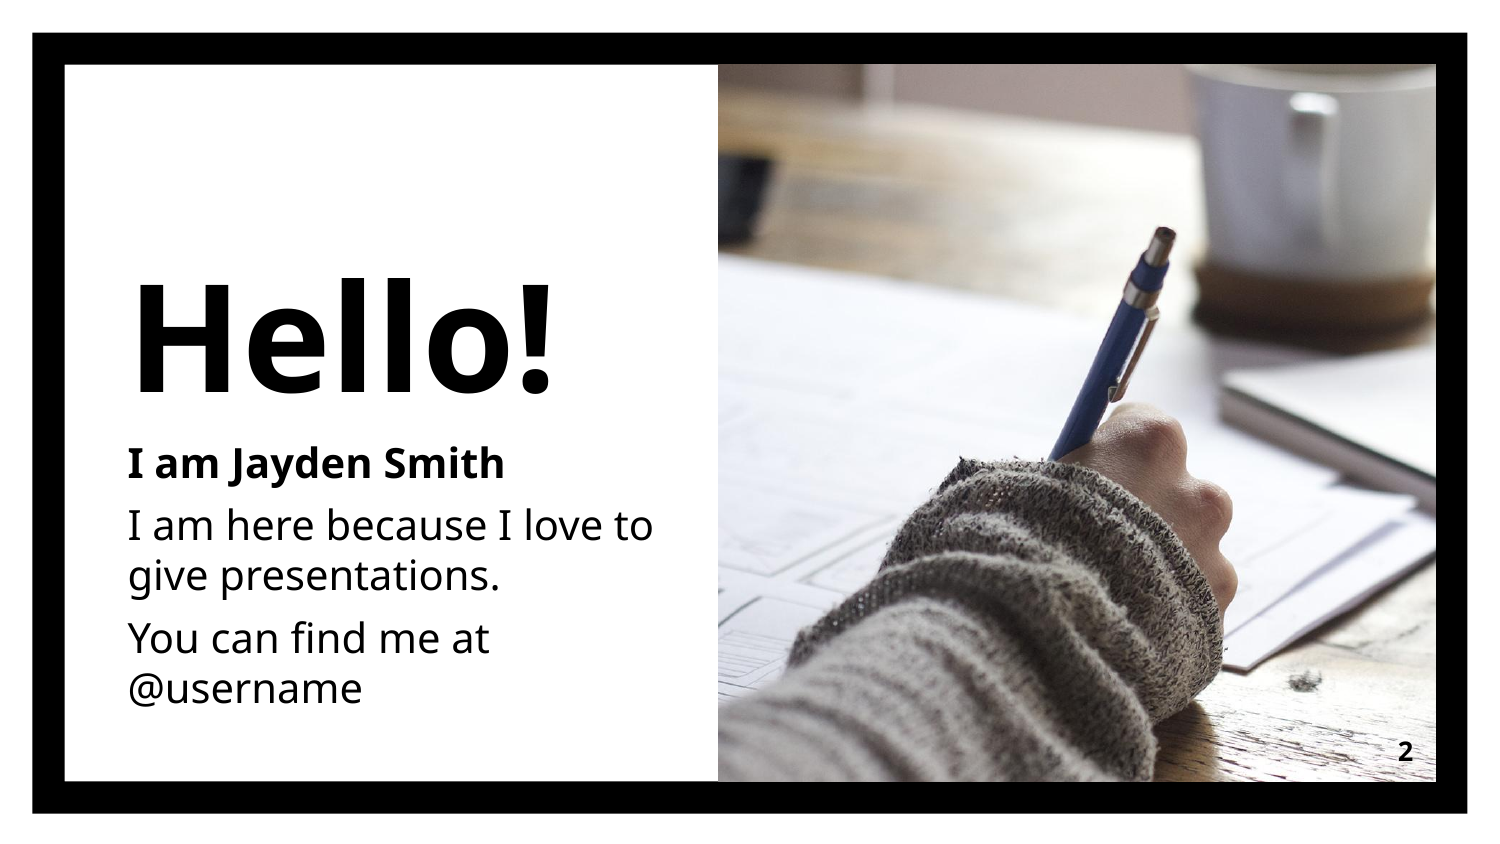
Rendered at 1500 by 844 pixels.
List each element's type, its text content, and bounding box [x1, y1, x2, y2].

title Hello! [112, 247, 682, 396]
picture [718, 64, 1436, 782]
subtitle I am Jayden Smith I am here because I love to give presentations. You can find me at @username [112, 396, 682, 727]
